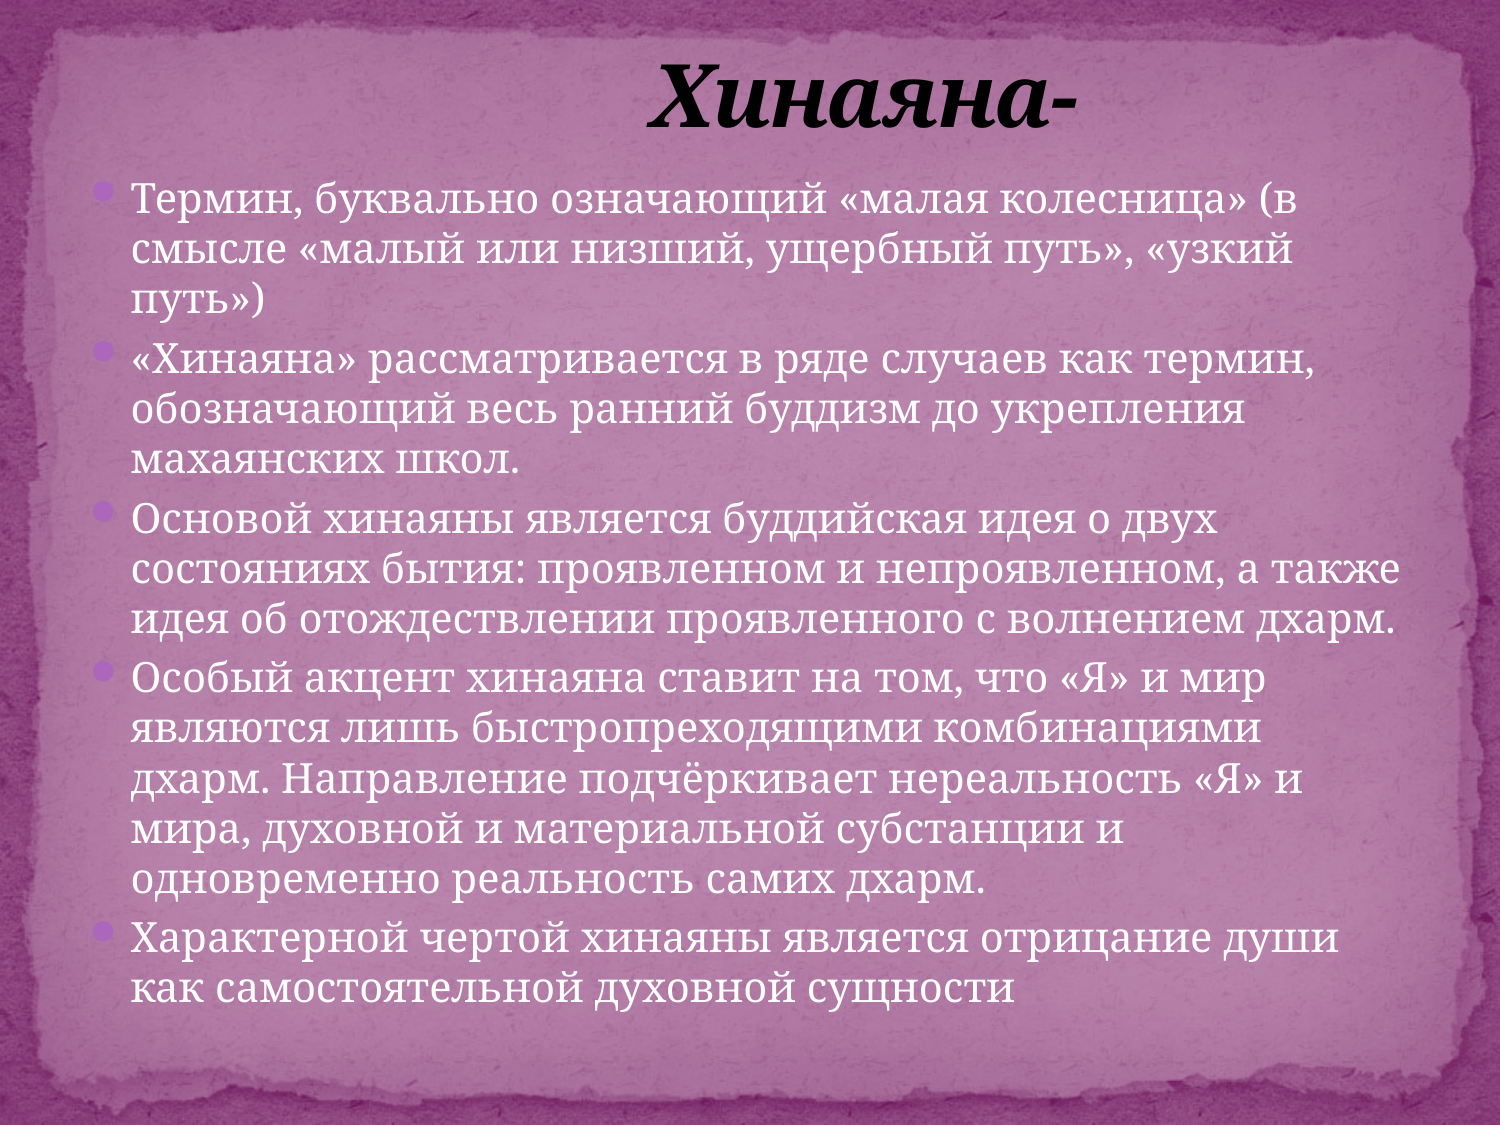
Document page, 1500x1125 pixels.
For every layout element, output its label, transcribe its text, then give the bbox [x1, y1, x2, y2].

list Термин, буквально означающий «малая колесница» (в смысле «малый или низший, ущербный путь», «узкий путь») «Хинаяна» рассматривается в ряде случаев как термин, обозначающий весь ранний буддизм до укрепления махаянских школ. Основой хинаяны является буддийская идея о двух состояниях бытия: проявленном и непроявленном, а также идея об отождествлении проявленного с волнением дхарм. Особый акцент хинаяна ставит на том, что «Я» и мир являются лишь быстропреходящими комбинациями дхарм. Направление подчёркивает нереальность «Я» и мира, духовной и материальной субстанции и одновременно реальность самих дхарм. Характерной чертой хинаяны является отрицание души как самостоятельной духовной сущности [74, 163, 1426, 1044]
title Хинаяна- [74, 24, 1425, 153]
